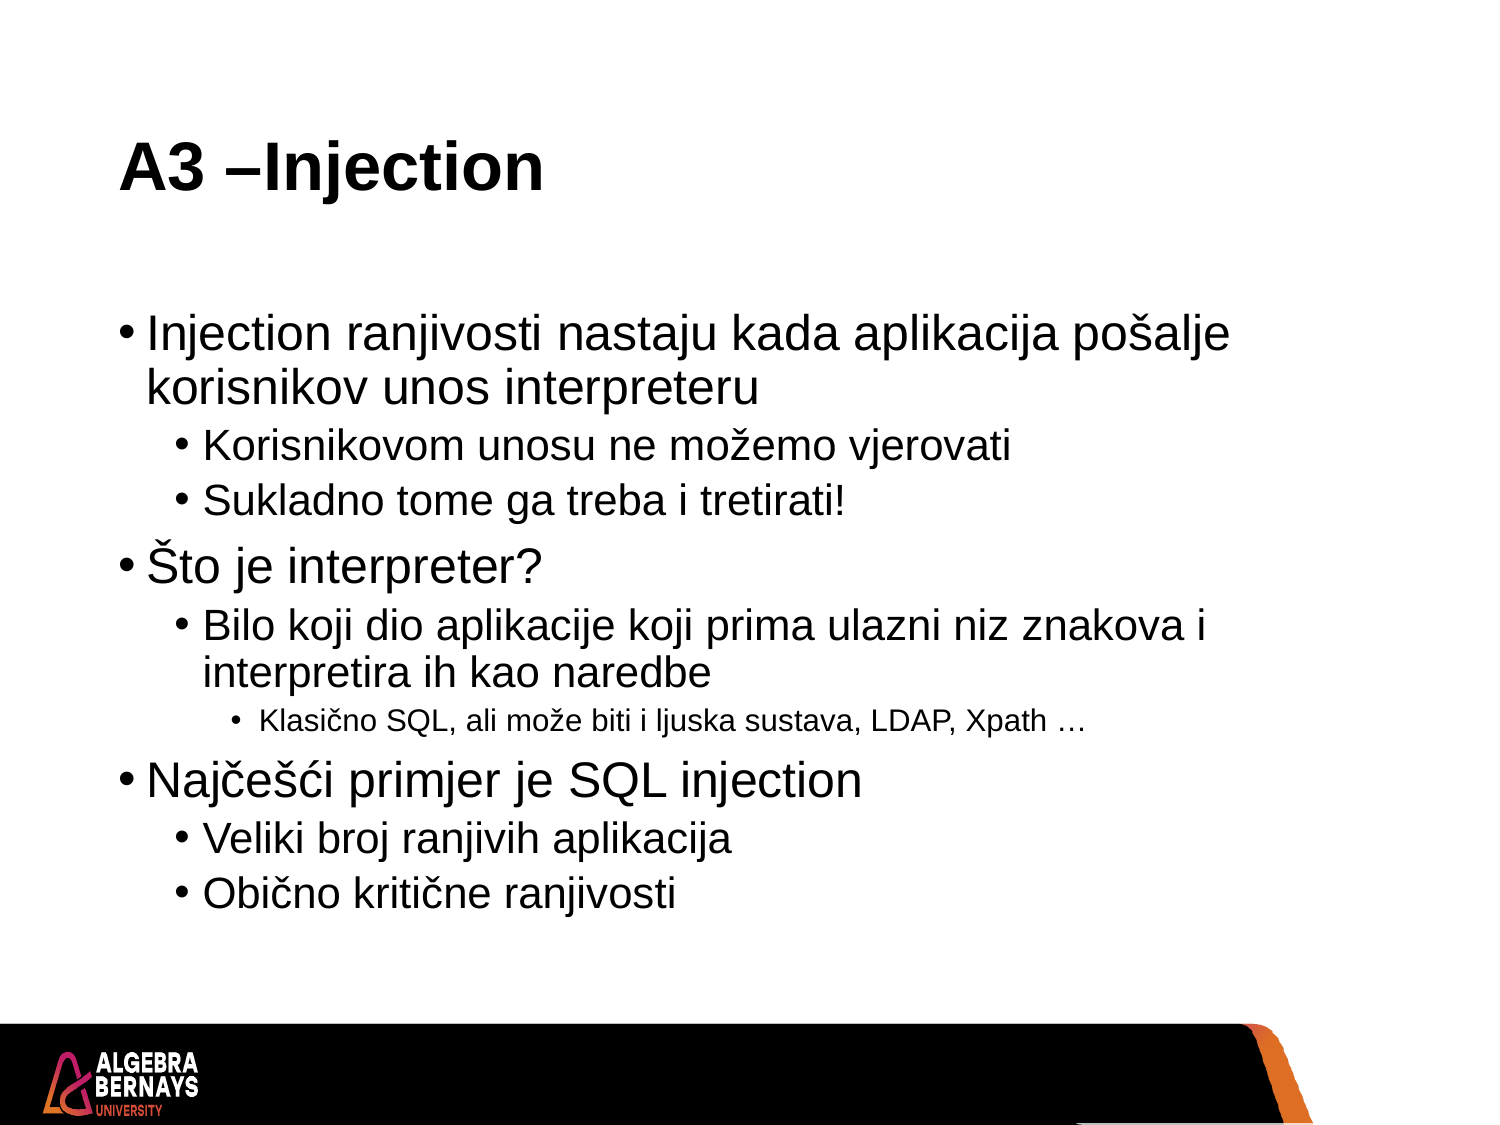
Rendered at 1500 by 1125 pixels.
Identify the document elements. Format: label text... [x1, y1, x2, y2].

picture [0, 1023, 1468, 1125]
list Injection ranjivosti nastaju kada aplikacija pošalje korisnikov unos interpreteru Korisnikovom unosu ne možemo vjerovati Sukladno tome ga treba i tretirati! Što je interpreter? Bilo koji dio aplikacije koji prima ulazni niz znakova i interpretira ih kao naredbe Klasično SQL, ali može biti i ljuska sustava, LDAP, Xpath … Najčešći primjer je SQL injection Veliki broj ranjivih aplikacija Obično kritične ranjivosti [103, 299, 1397, 1014]
title A3 –Injection [103, 59, 1397, 278]
